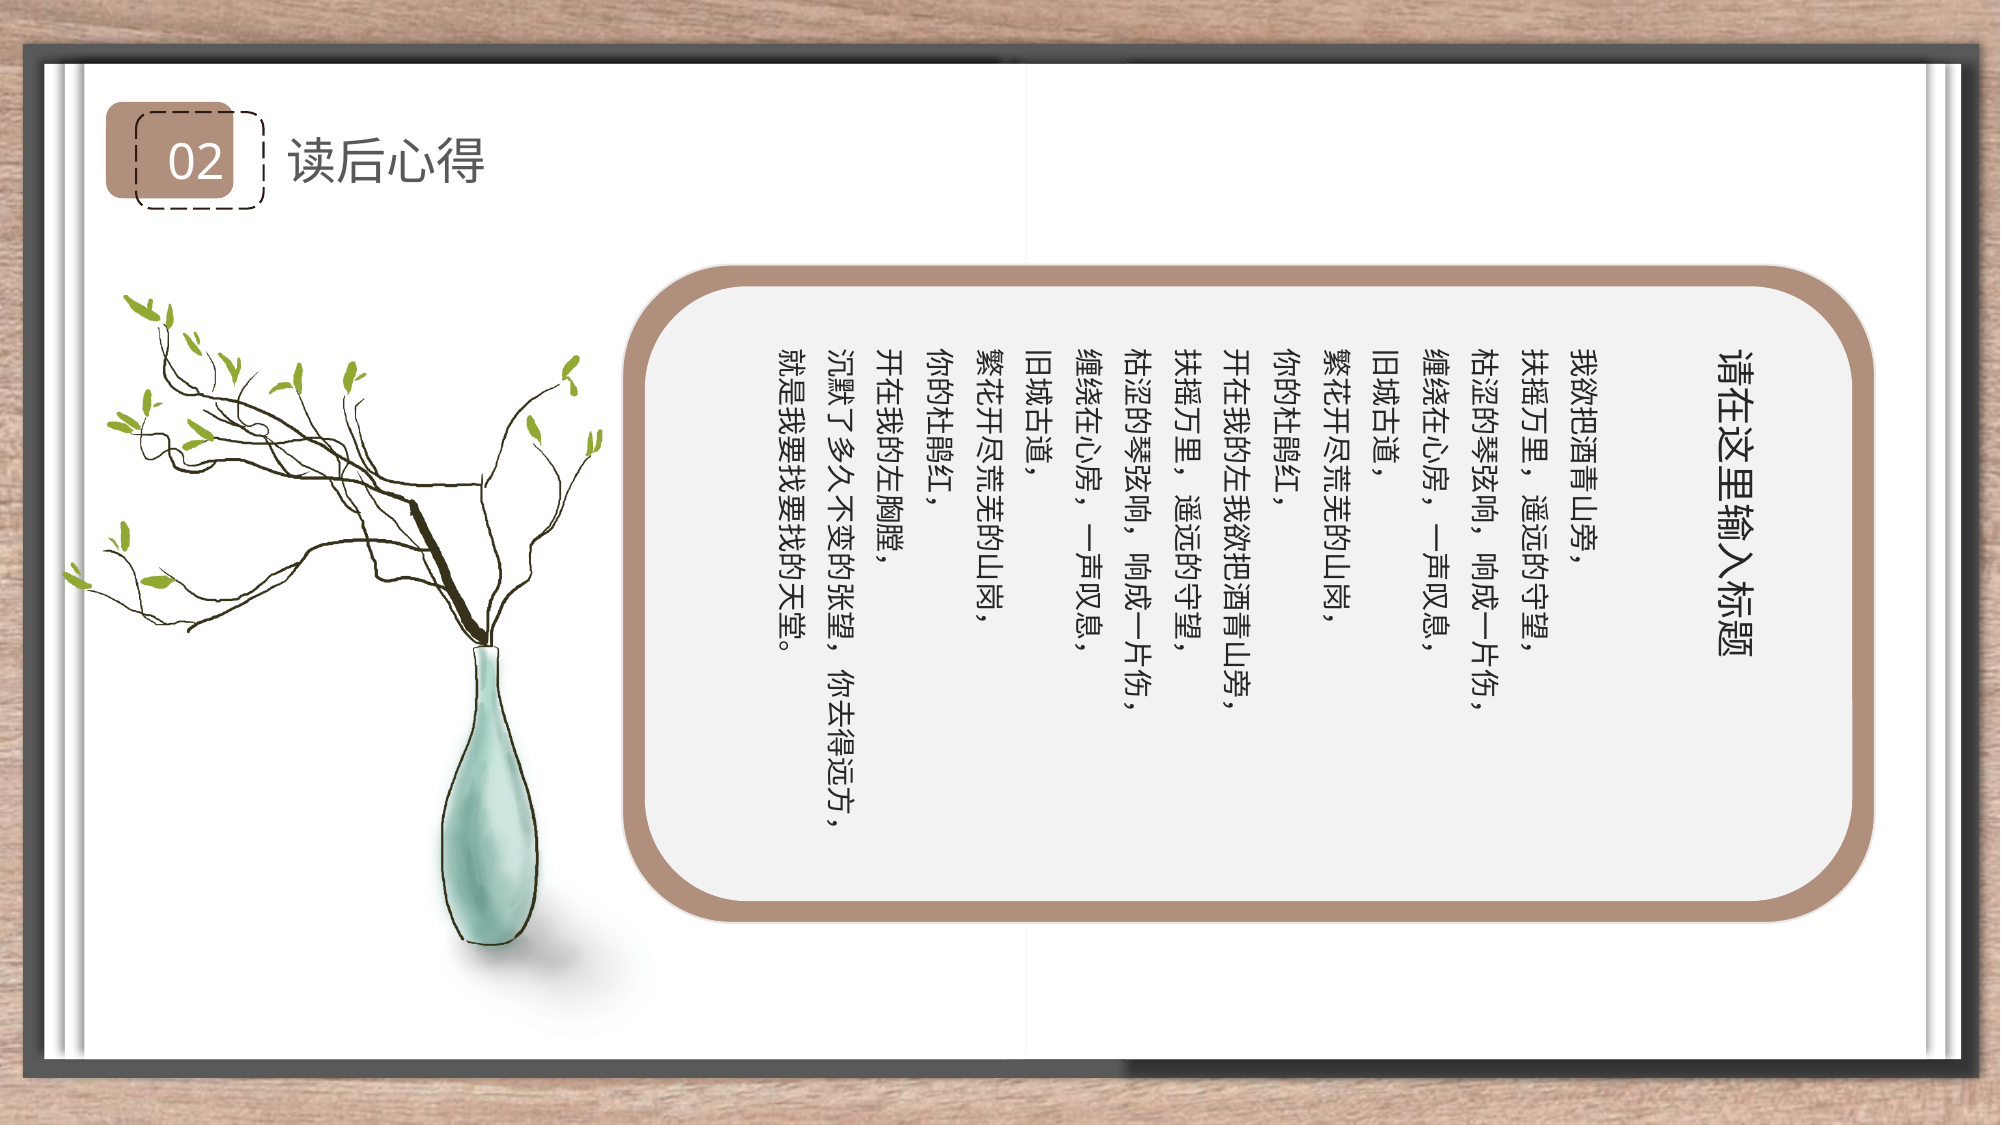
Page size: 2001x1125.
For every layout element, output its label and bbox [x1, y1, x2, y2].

picture [0, 0, 2000, 1125]
text_box [44, 63, 1962, 1060]
